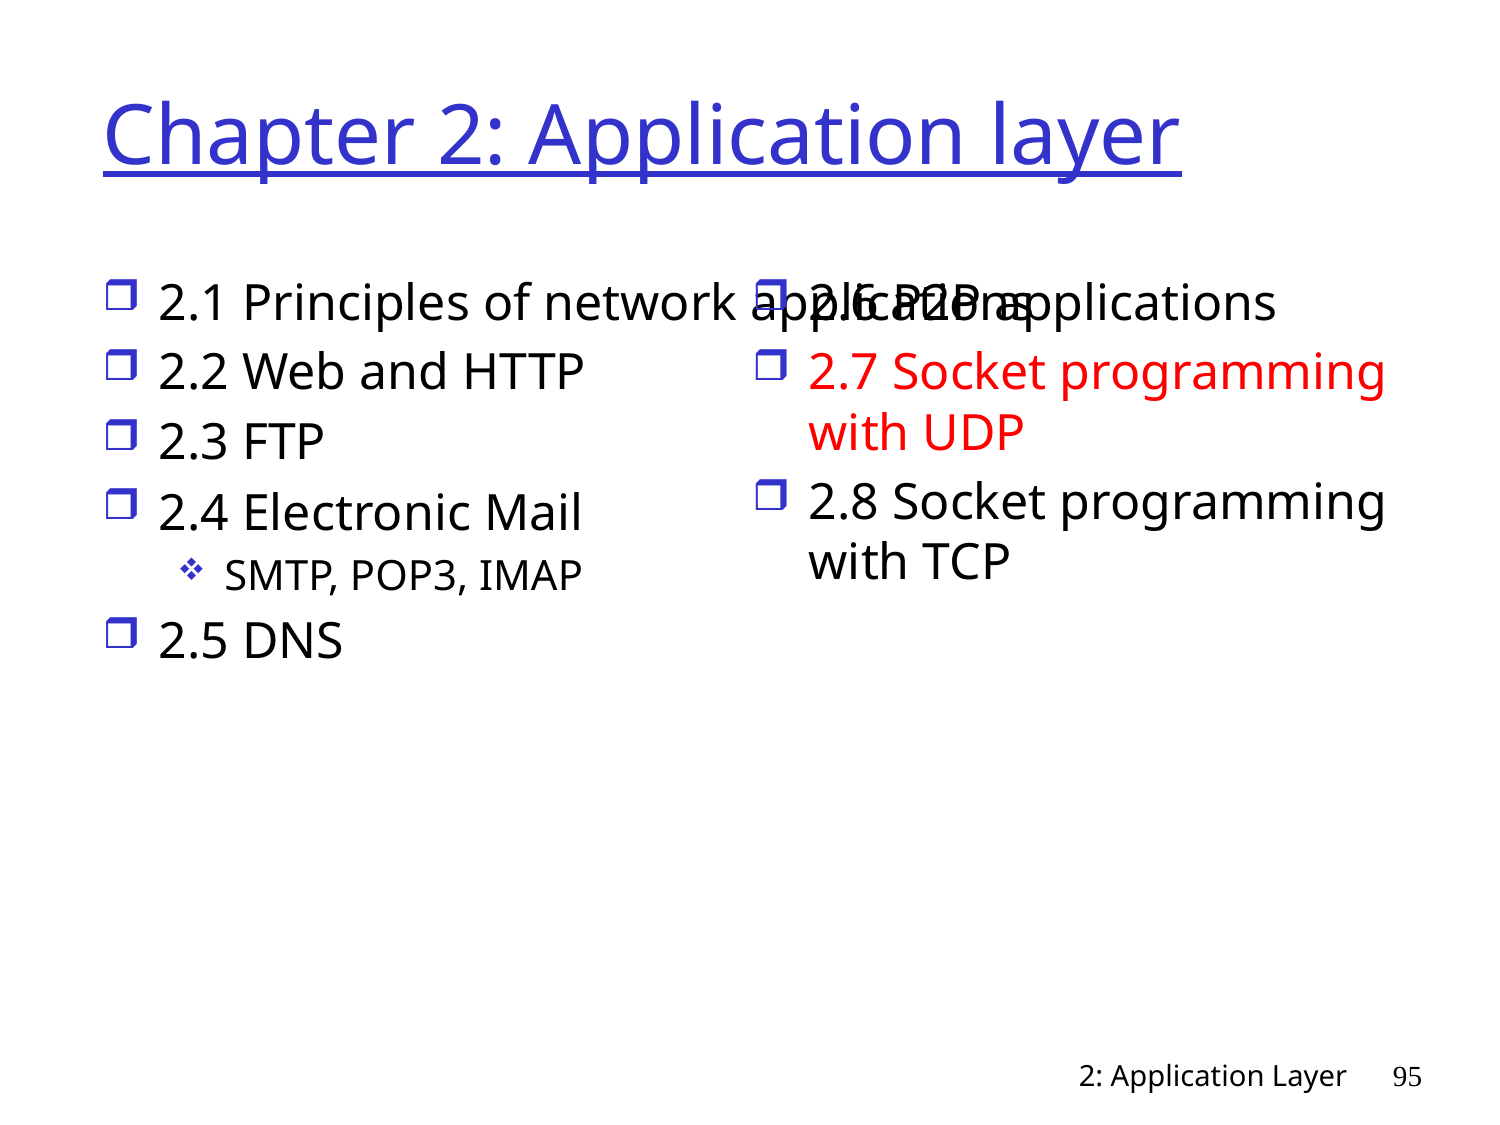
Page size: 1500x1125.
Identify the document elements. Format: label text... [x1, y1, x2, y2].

slide_number 95 [1362, 1049, 1438, 1125]
title Chapter 2: Application layer [87, 37, 1363, 226]
list 2.1 Principles of network applications 2.2 Web and HTTP 2.3 FTP 2.4 Electronic Mail SMTP, POP3, IMAP 2.5 DNS [87, 262, 737, 1026]
list 2.6 P2P applications 2.7 Socket programming with UDP 2.8 Socket programming with TCP [737, 262, 1403, 1026]
footer 2: Application Layer [887, 1049, 1362, 1125]
